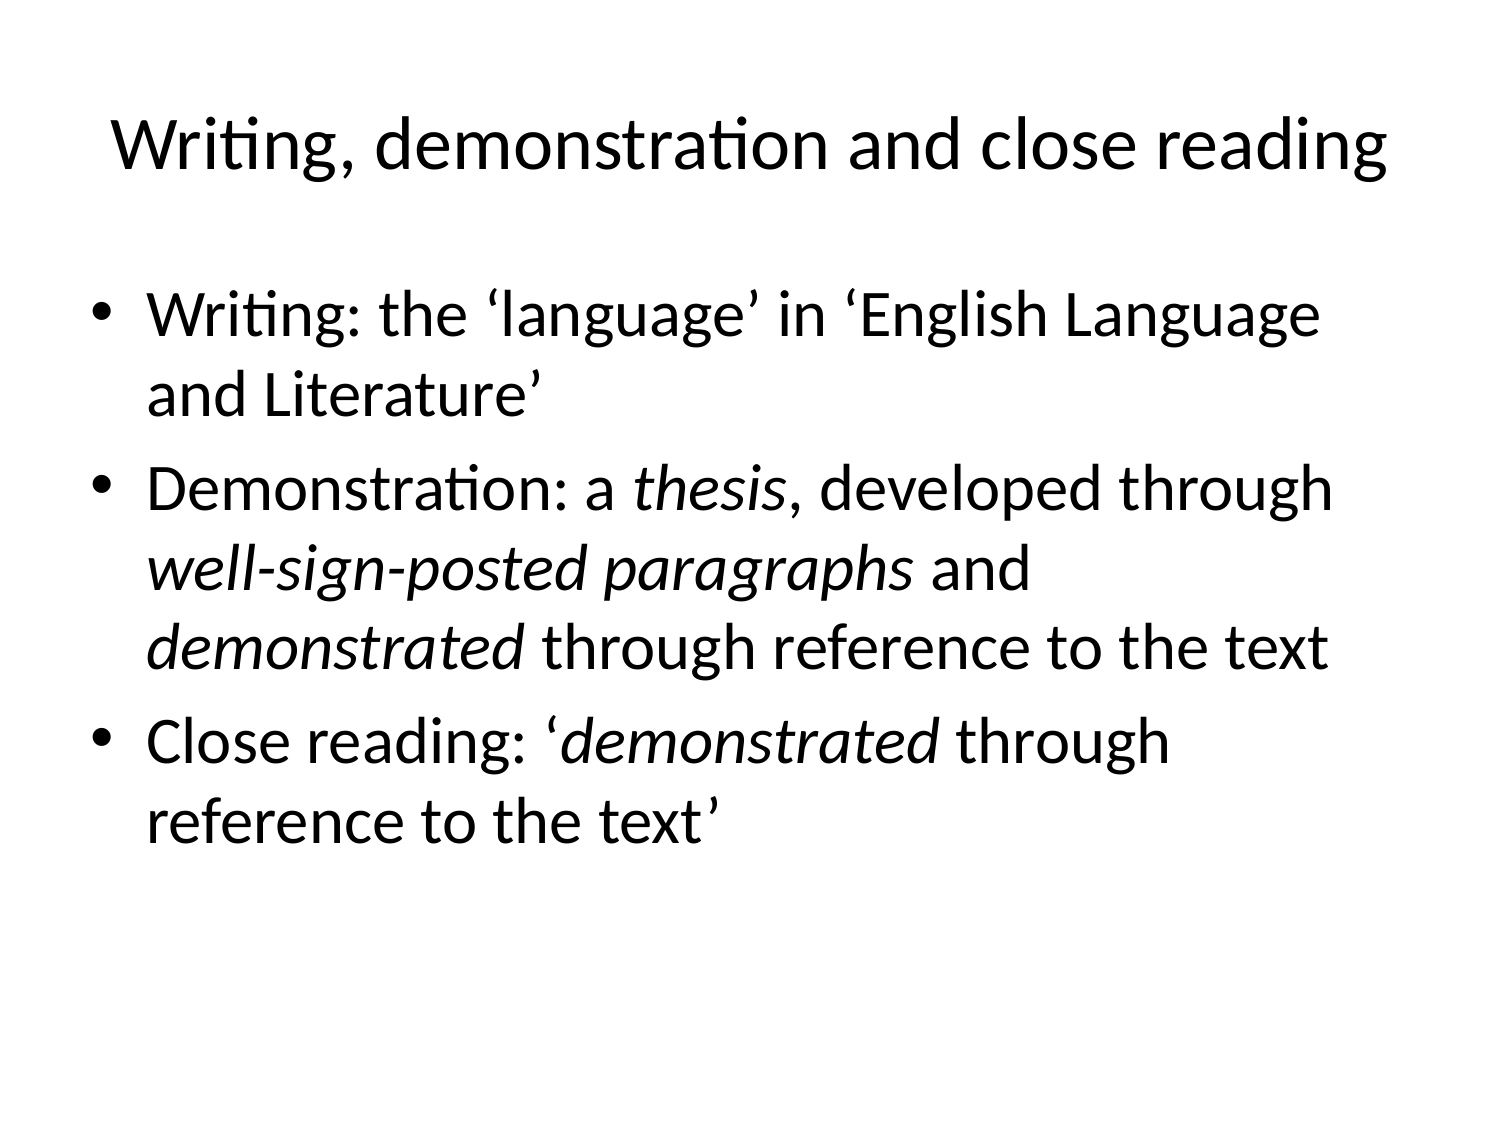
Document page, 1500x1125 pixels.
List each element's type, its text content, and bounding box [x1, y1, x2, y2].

list Writing: the ‘language’ in ‘English Language and Literature’ Demonstration: a thesis, developed through well-sign-posted paragraphs and demonstrated through reference to the text Close reading: ‘demonstrated through reference to the text’ [75, 262, 1425, 1005]
title Writing, demonstration and close reading [75, 45, 1425, 233]
